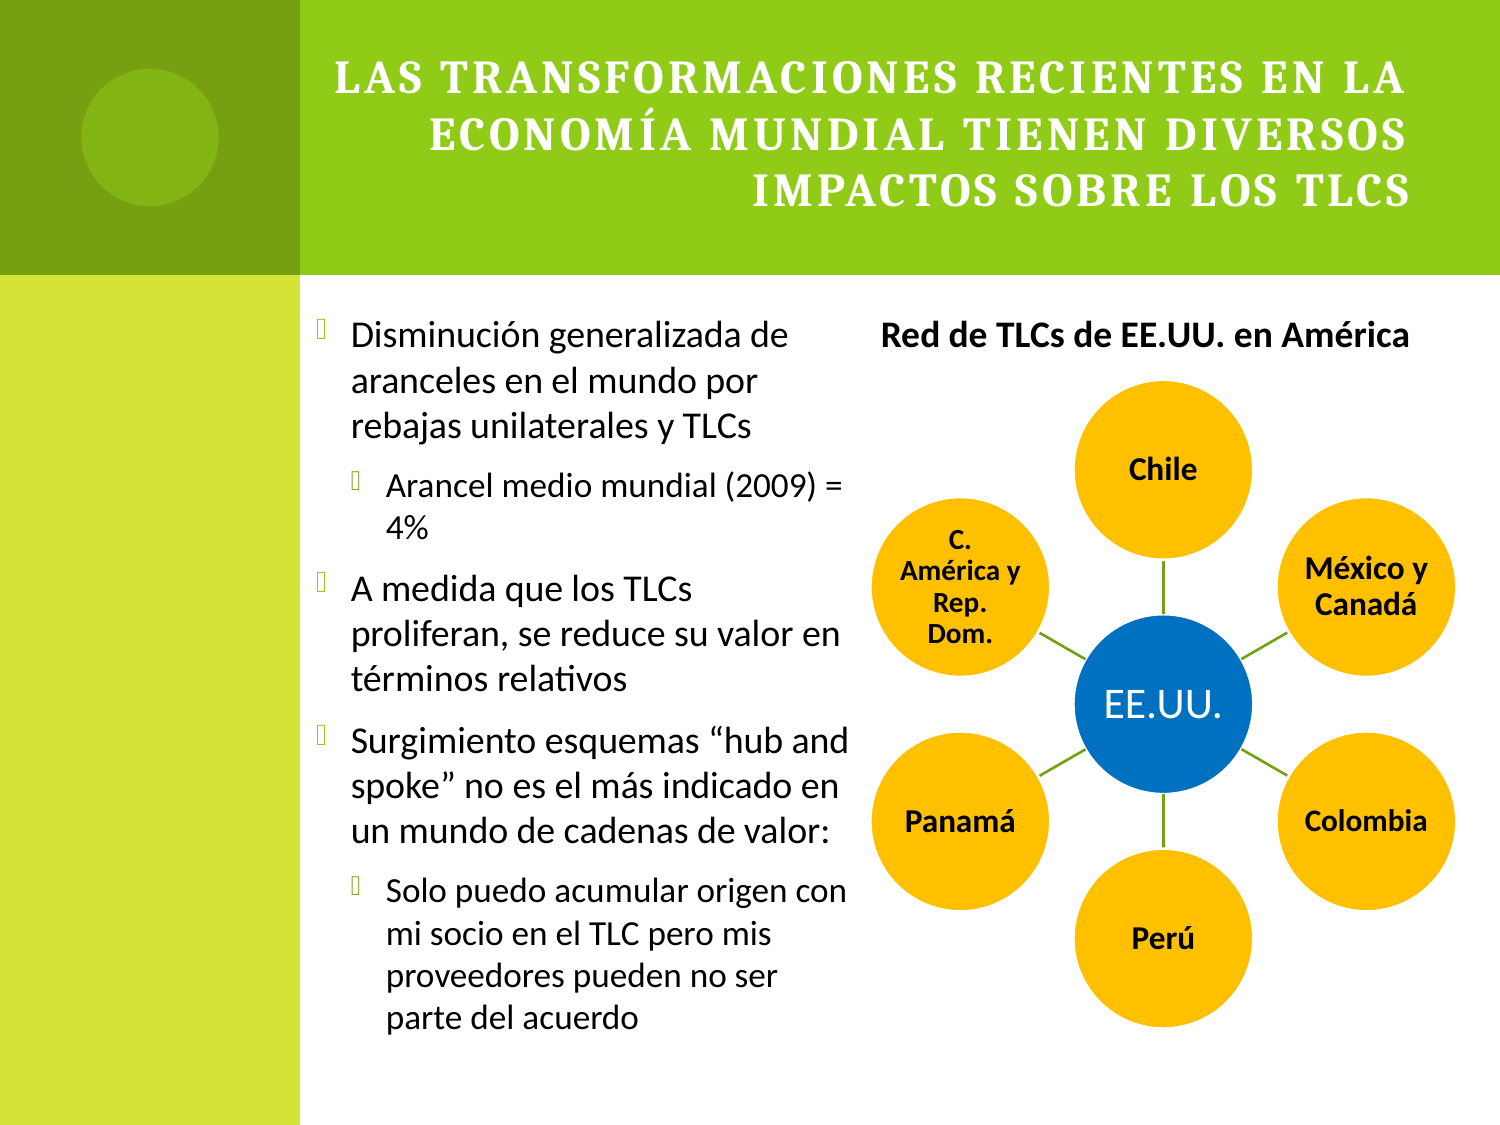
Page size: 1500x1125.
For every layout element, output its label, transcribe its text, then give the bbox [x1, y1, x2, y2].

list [867, 337, 1459, 1071]
list Disminución generalizada de aranceles en el mundo por rebajas unilaterales y TLCs Arancel medio mundial (2009) = 4% A medida que los TLCs proliferan, se reduce su valor en términos relativos Surgimiento esquemas “hub and spoke” no es el más indicado en un mundo de cadenas de valor: Solo puedo acumular origen con mi socio en el TLC pero mis proveedores pueden no ser parte del acuerdo [301, 302, 862, 1071]
title Las transformaciones recientes en la economía mundial tienen diversos impactos sobre los TLCs [301, 37, 1425, 225]
text_box Red de TLCs de EE.UU. en América [844, 302, 1447, 363]
